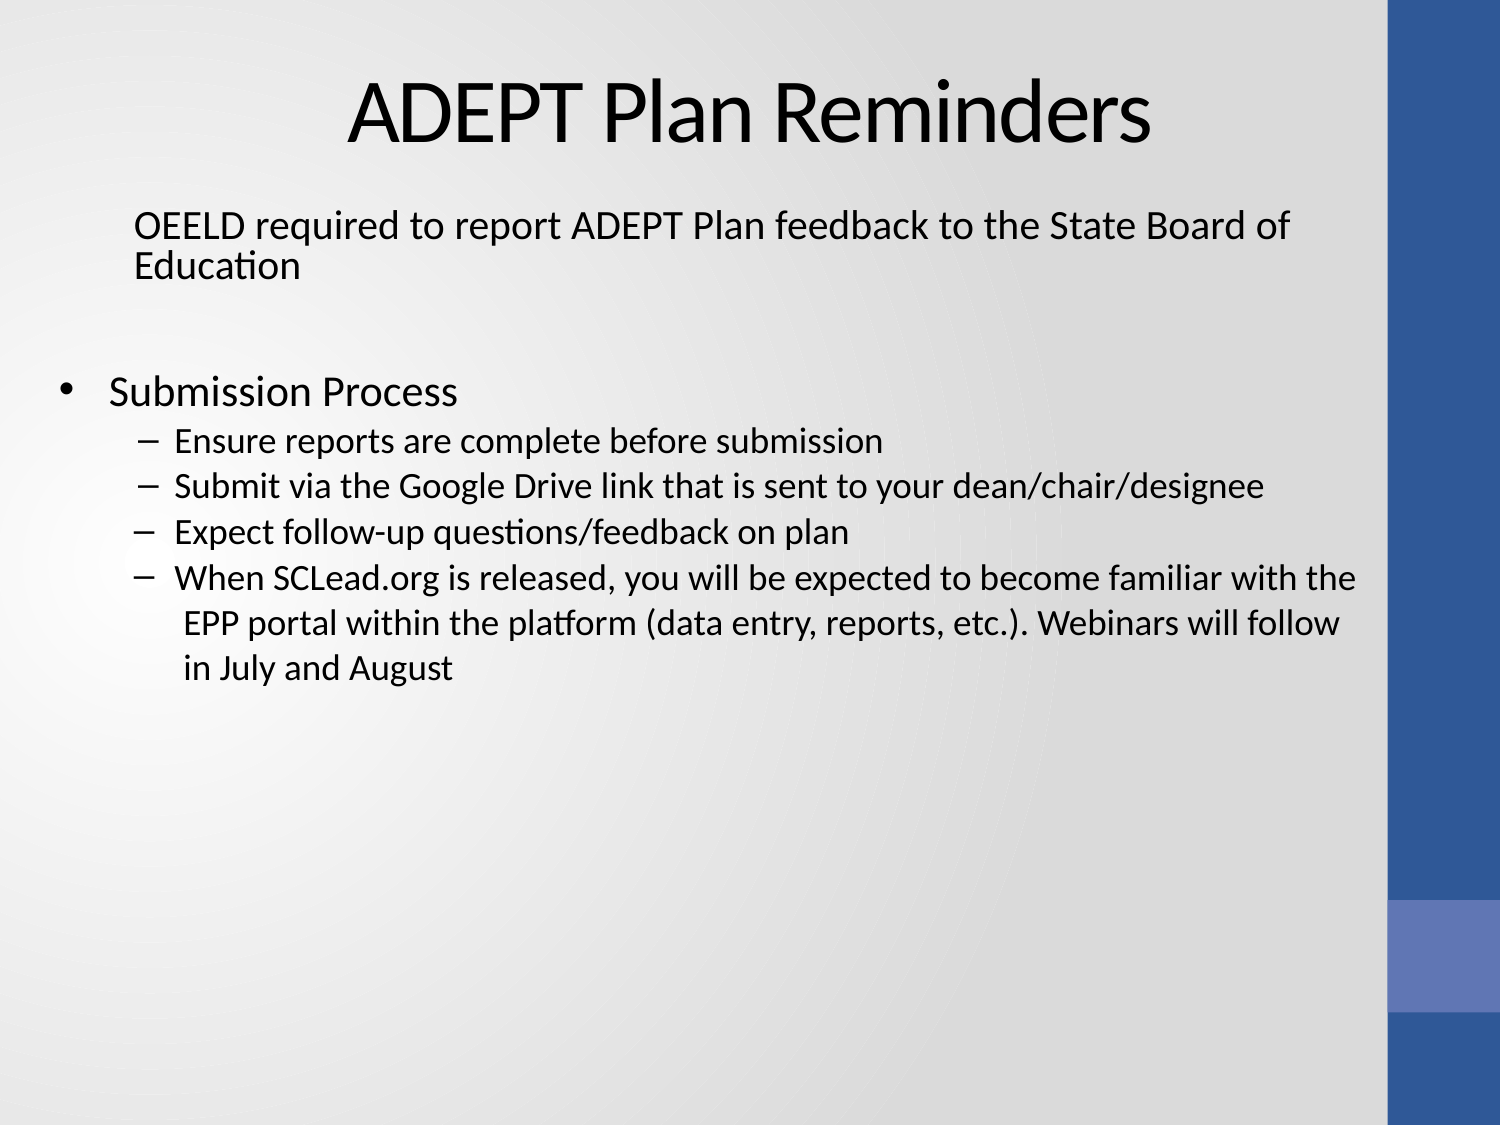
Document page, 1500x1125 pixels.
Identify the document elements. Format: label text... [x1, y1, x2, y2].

title ADEPT Plan Reminders [75, 12, 1425, 200]
list OEELD required to report ADEPT Plan feedback to the State Board of Education Submission Process Ensure reports are complete before submission Submit via the Google Drive link that is sent to your dean/chair/designee Expect follow-up questions/feedback on plan When SCLead.org is released, you will be expected to become familiar with the EPP portal within the platform (data entry, reports, etc.). Webinars will follow in July and August [37, 200, 1475, 1080]
